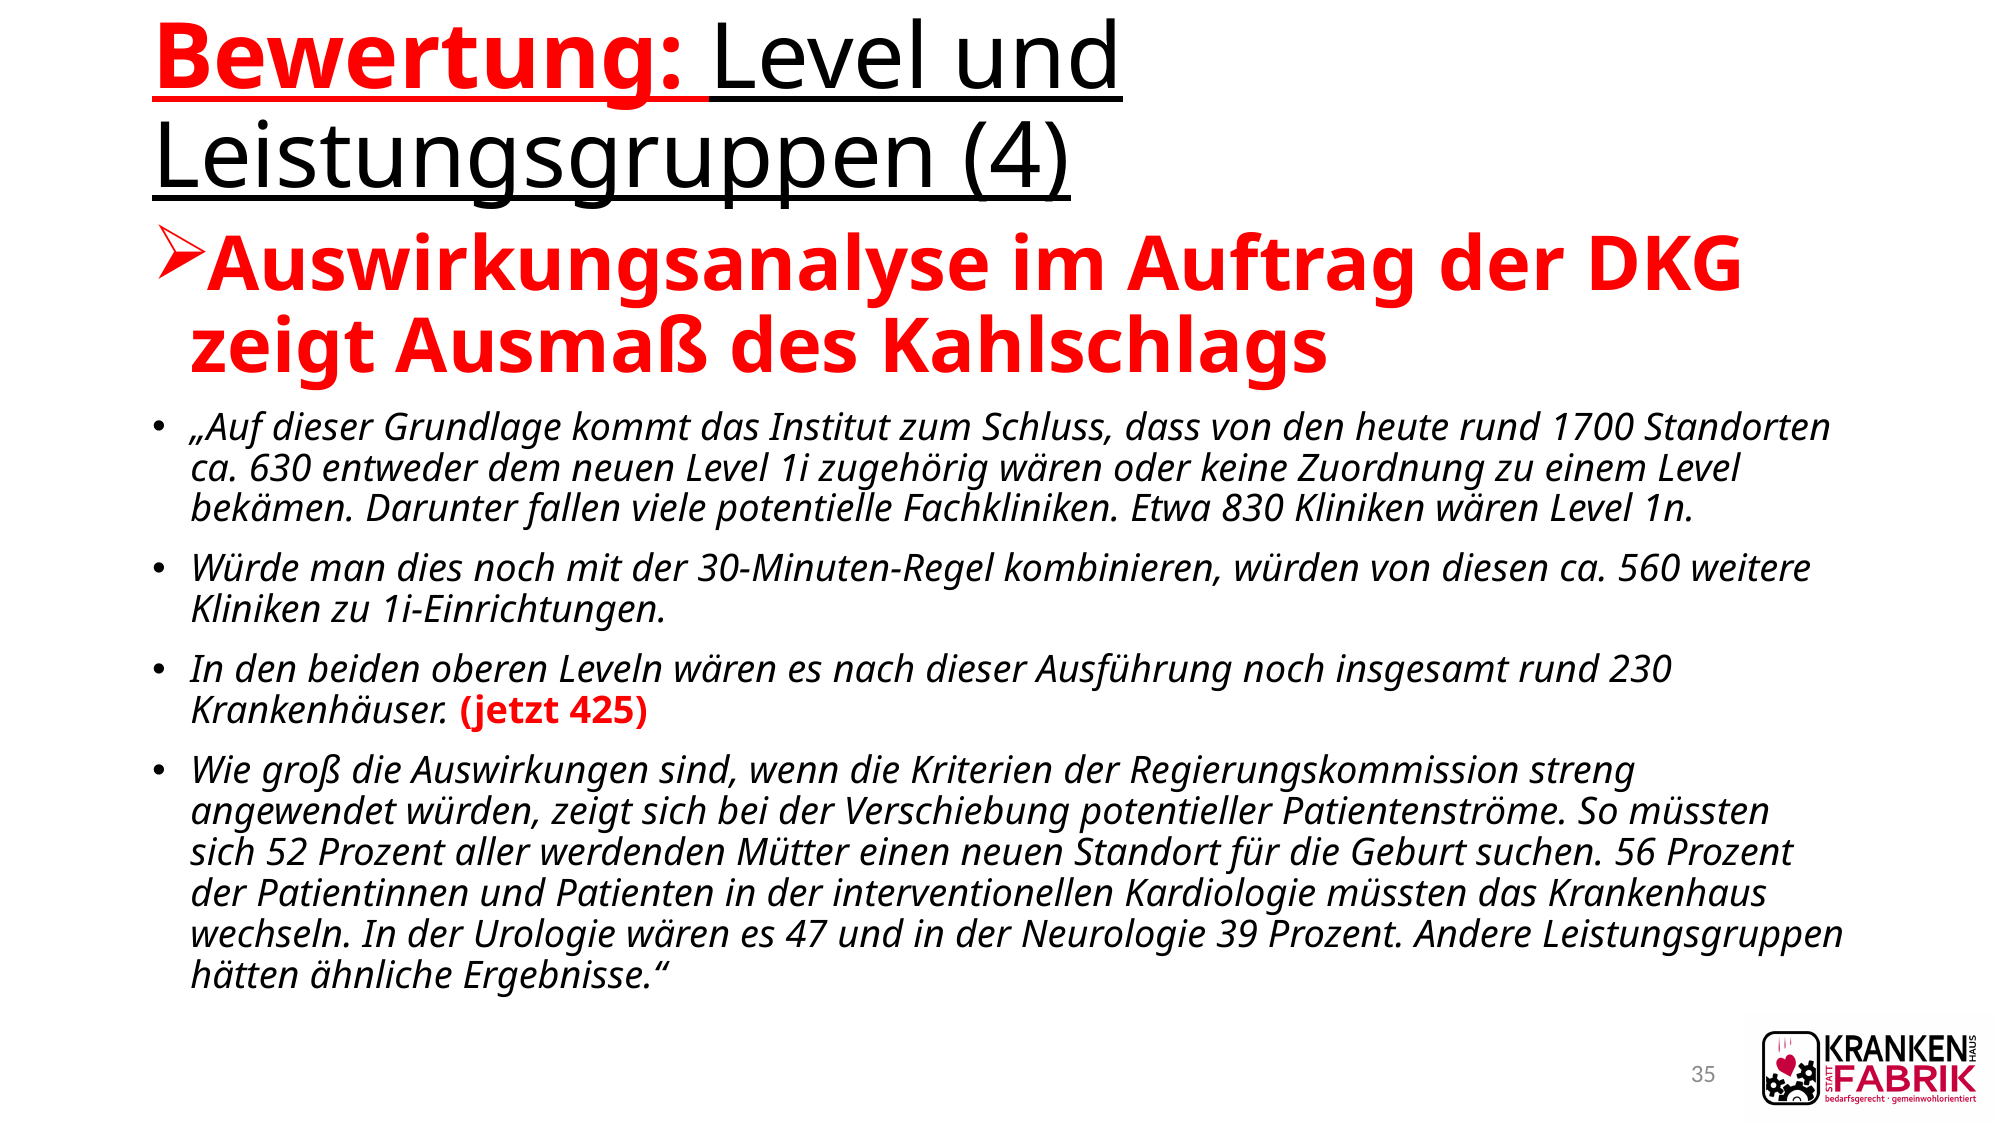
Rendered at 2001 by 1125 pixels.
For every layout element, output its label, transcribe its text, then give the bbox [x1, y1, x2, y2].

slide_number 35 [1281, 1042, 1731, 1103]
title Bewertung: Level und Leistungsgruppen (4) [137, 0, 1863, 217]
picture [1744, 1013, 1994, 1123]
list Auswirkungsanalyse im Auftrag der DKG zeigt Ausmaß des Kahlschlags „Auf dieser Grundlage kommt das Institut zum Schluss, dass von den heute rund 1700 Standorten ca. 630 entweder dem neuen Level 1i zugehörig wären oder keine Zuordnung zu einem Level bekämen. Darunter fallen viele potentielle Fachkliniken. Etwa 830 Kliniken wären Level 1n. Würde man dies noch mit der 30-Minuten-Regel kombinieren, würden von diesen ca. 560 weitere Kliniken zu 1i-Einrichtungen. In den beiden oberen Leveln wären es nach dieser Ausführung noch insgesamt rund 230 Krankenhäuser. (jetzt 425) Wie groß die Auswirkungen sind, wenn die Kriterien der Regierungskommission streng angewendet würden, zeigt sich bei der Verschiebung potentieller Patientenströme. So müssten sich 52 Prozent aller werdenden Mütter einen neuen Standort für die Geburt suchen. 56 Prozent der Patientinnen und Patienten in der interventionellen Kardiologie müssten das Krankenhaus wechseln. In der Urologie wären es 47 und in der Neurologie 39 Prozent. Andere Leistungsgruppen hätten ähnliche Ergebnisse.“ [137, 217, 1863, 1043]
